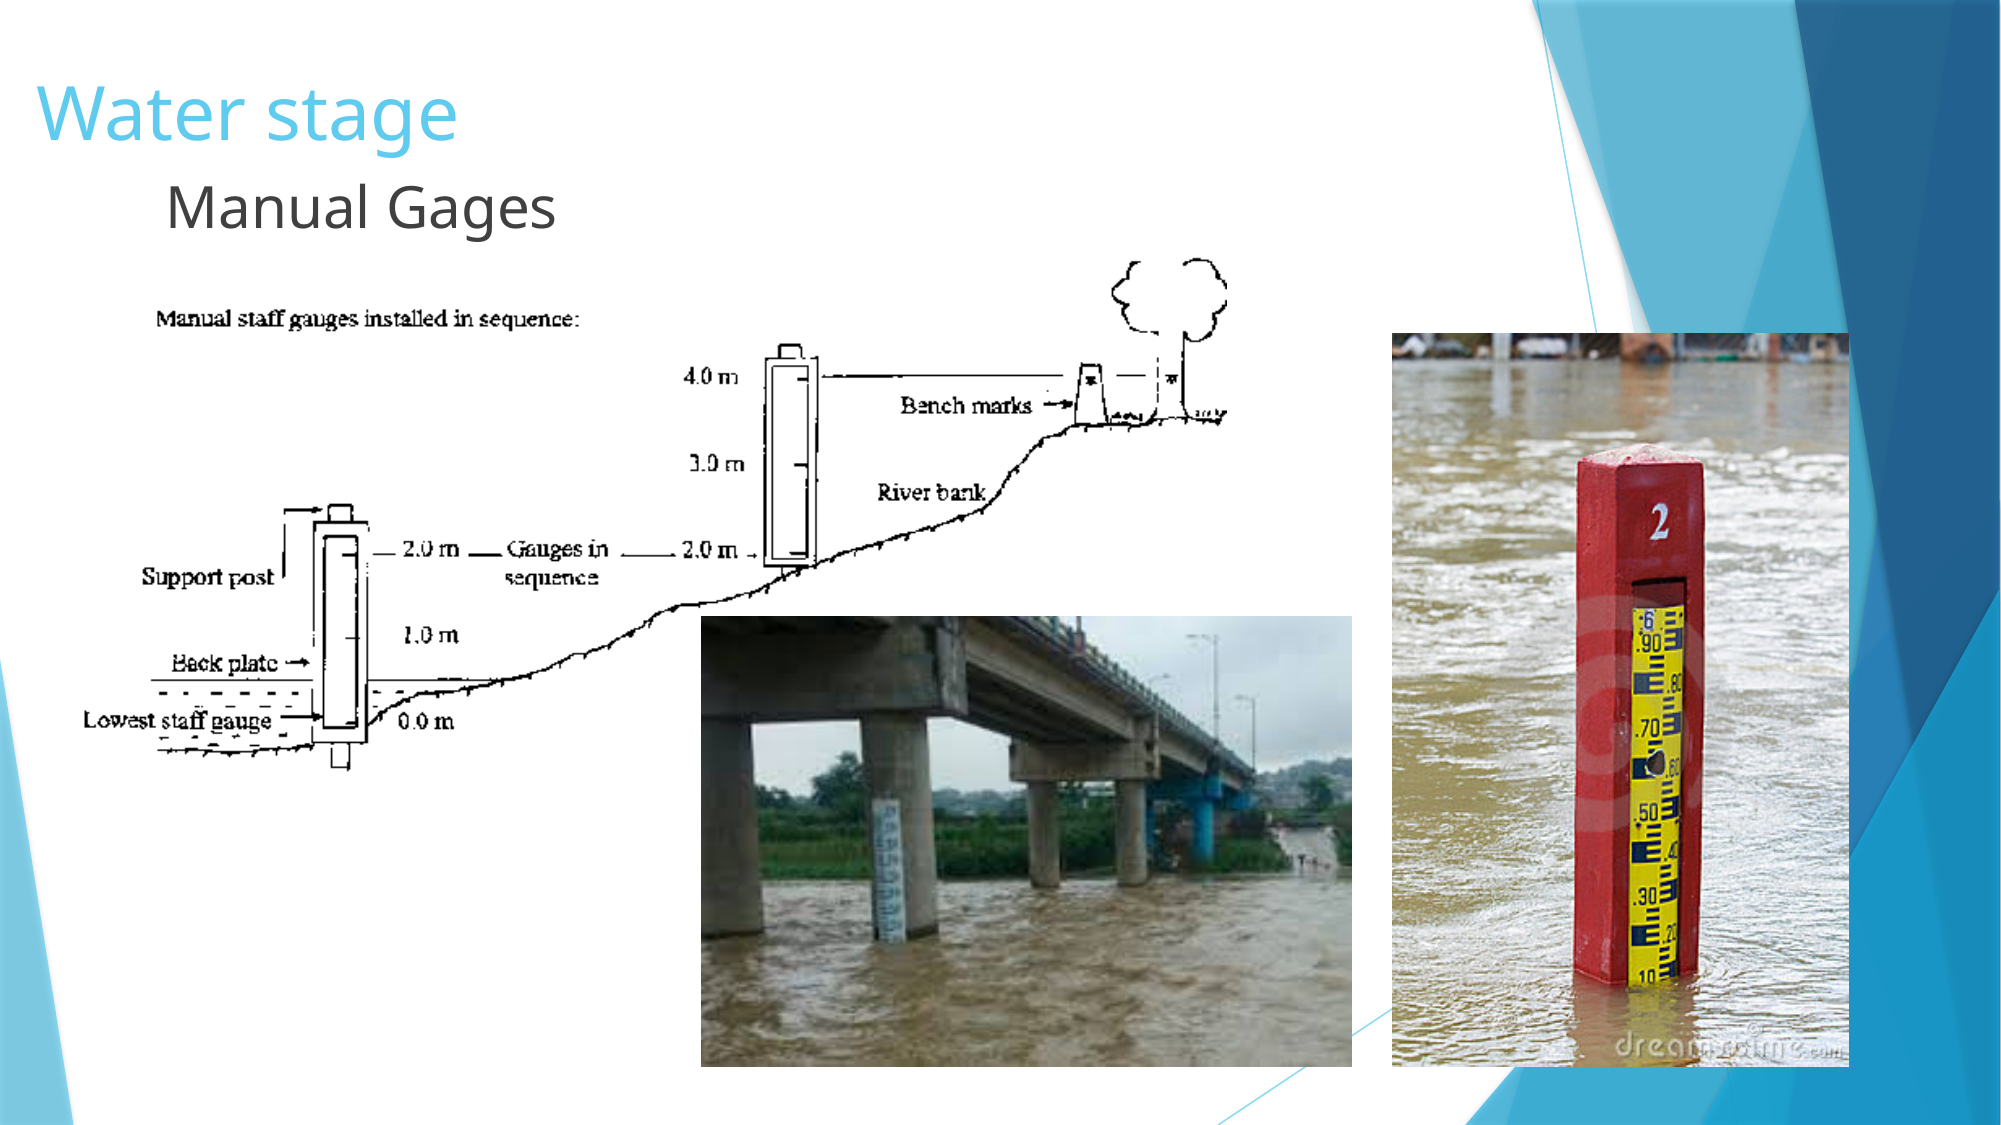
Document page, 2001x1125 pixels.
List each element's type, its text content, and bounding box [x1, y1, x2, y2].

picture [1391, 332, 1849, 1067]
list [701, 615, 1352, 1067]
picture [79, 249, 1228, 774]
title Water stage [21, 58, 654, 164]
list Manual Gages [150, 163, 783, 248]
